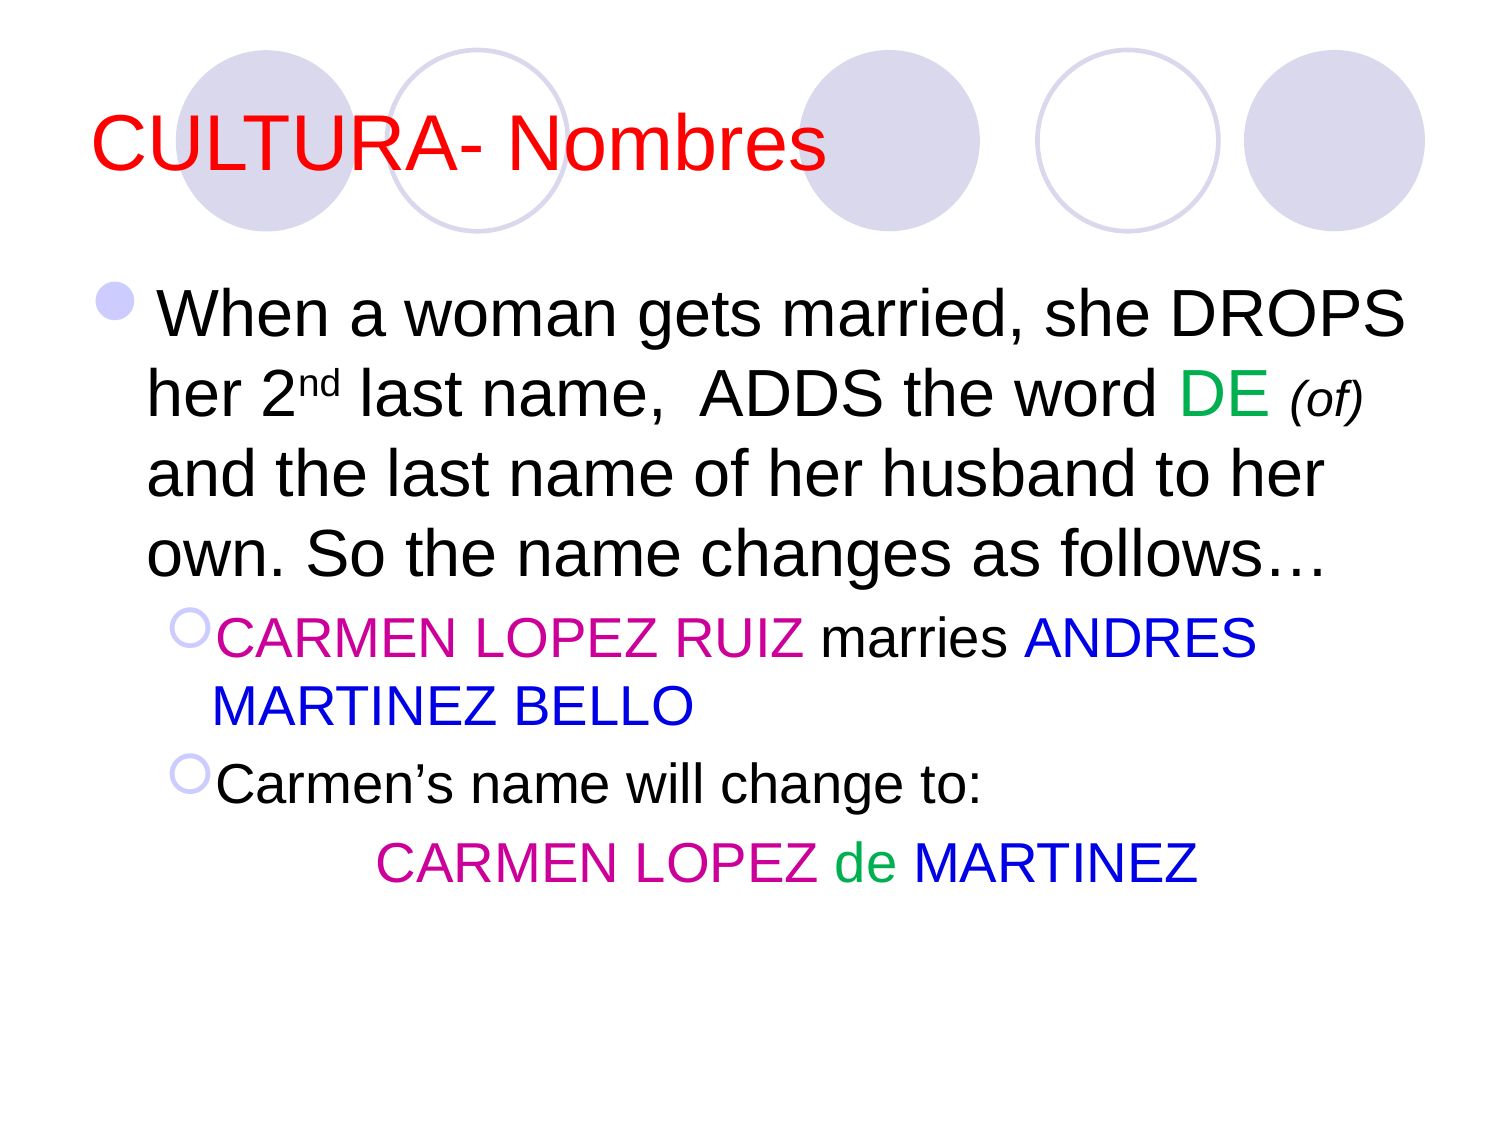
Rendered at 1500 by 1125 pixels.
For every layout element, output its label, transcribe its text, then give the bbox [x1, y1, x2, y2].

title CULTURA- Nombres [75, 45, 1425, 233]
list When a woman gets married, she DROPS her 2nd last name, ADDS the word DE (of) and the last name of her husband to her own. So the name changes as follows… CARMEN LOPEZ RUIZ marries ANDRES MARTINEZ BELLO Carmen’s name will change to: CARMEN LOPEZ de MARTINEZ [75, 262, 1425, 1006]
